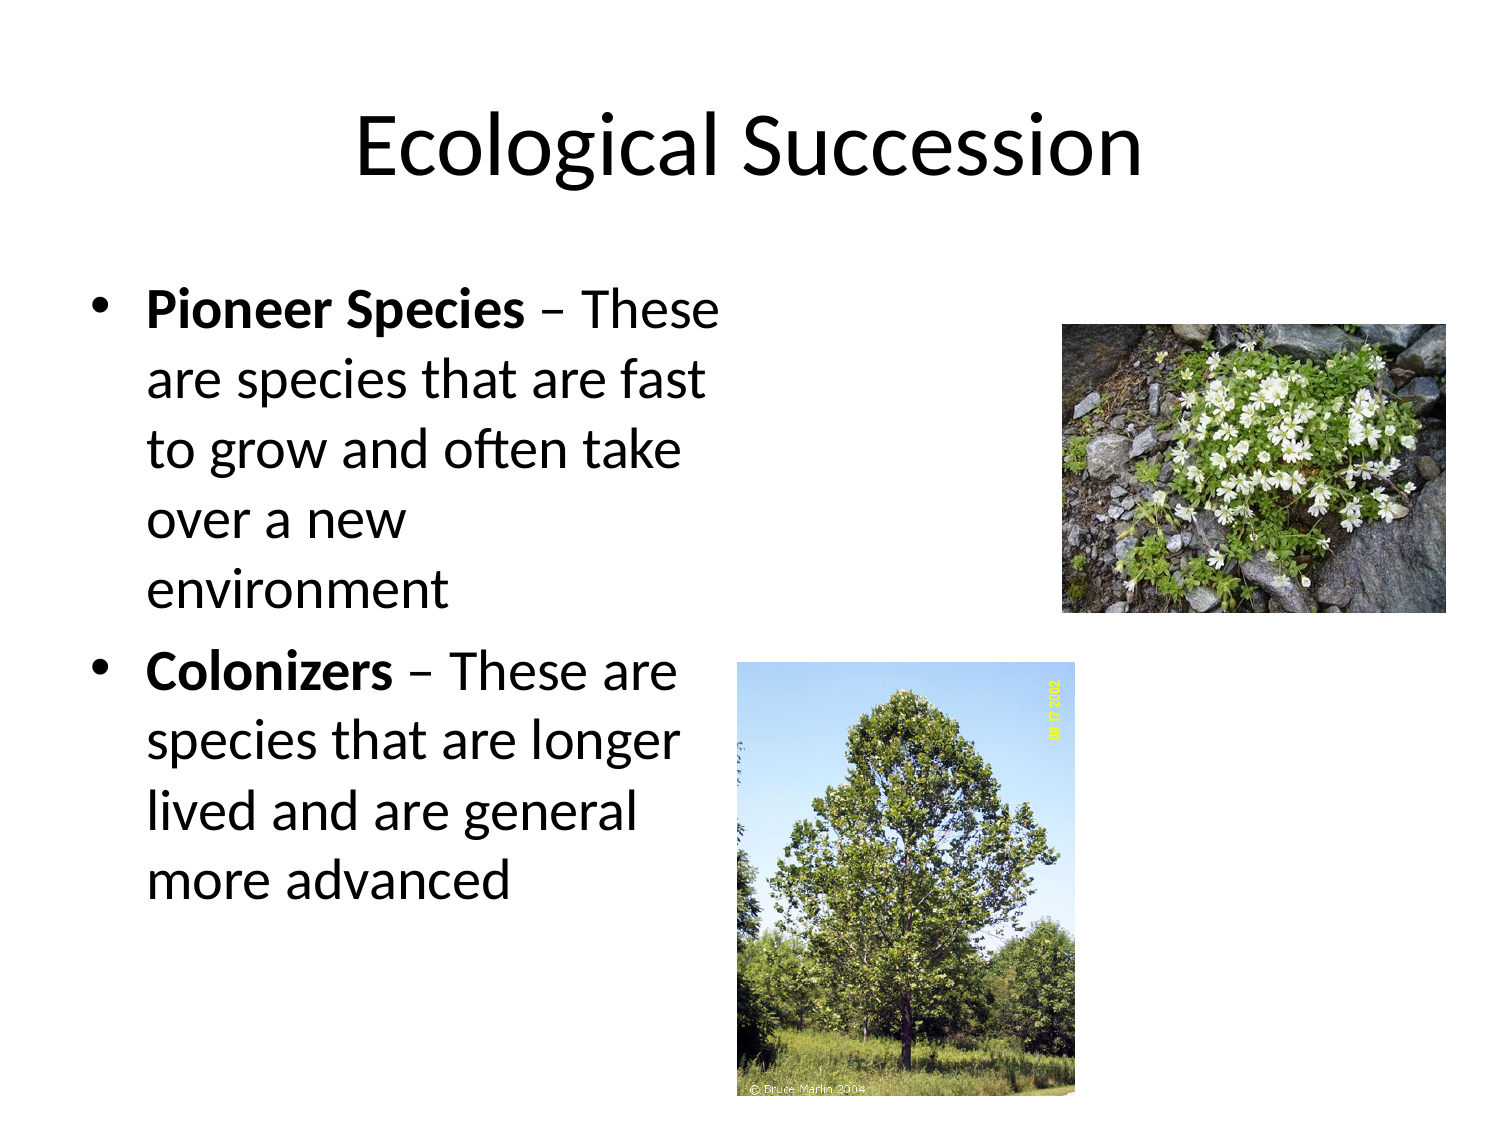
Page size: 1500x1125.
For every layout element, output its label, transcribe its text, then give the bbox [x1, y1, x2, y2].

picture [1062, 324, 1447, 613]
list Pioneer Species – These are species that are fast to grow and often take over a new environment Colonizers – These are species that are longer lived and are general more advanced [75, 262, 738, 1005]
title Ecological Succession [75, 45, 1425, 233]
picture [737, 662, 1076, 1096]
